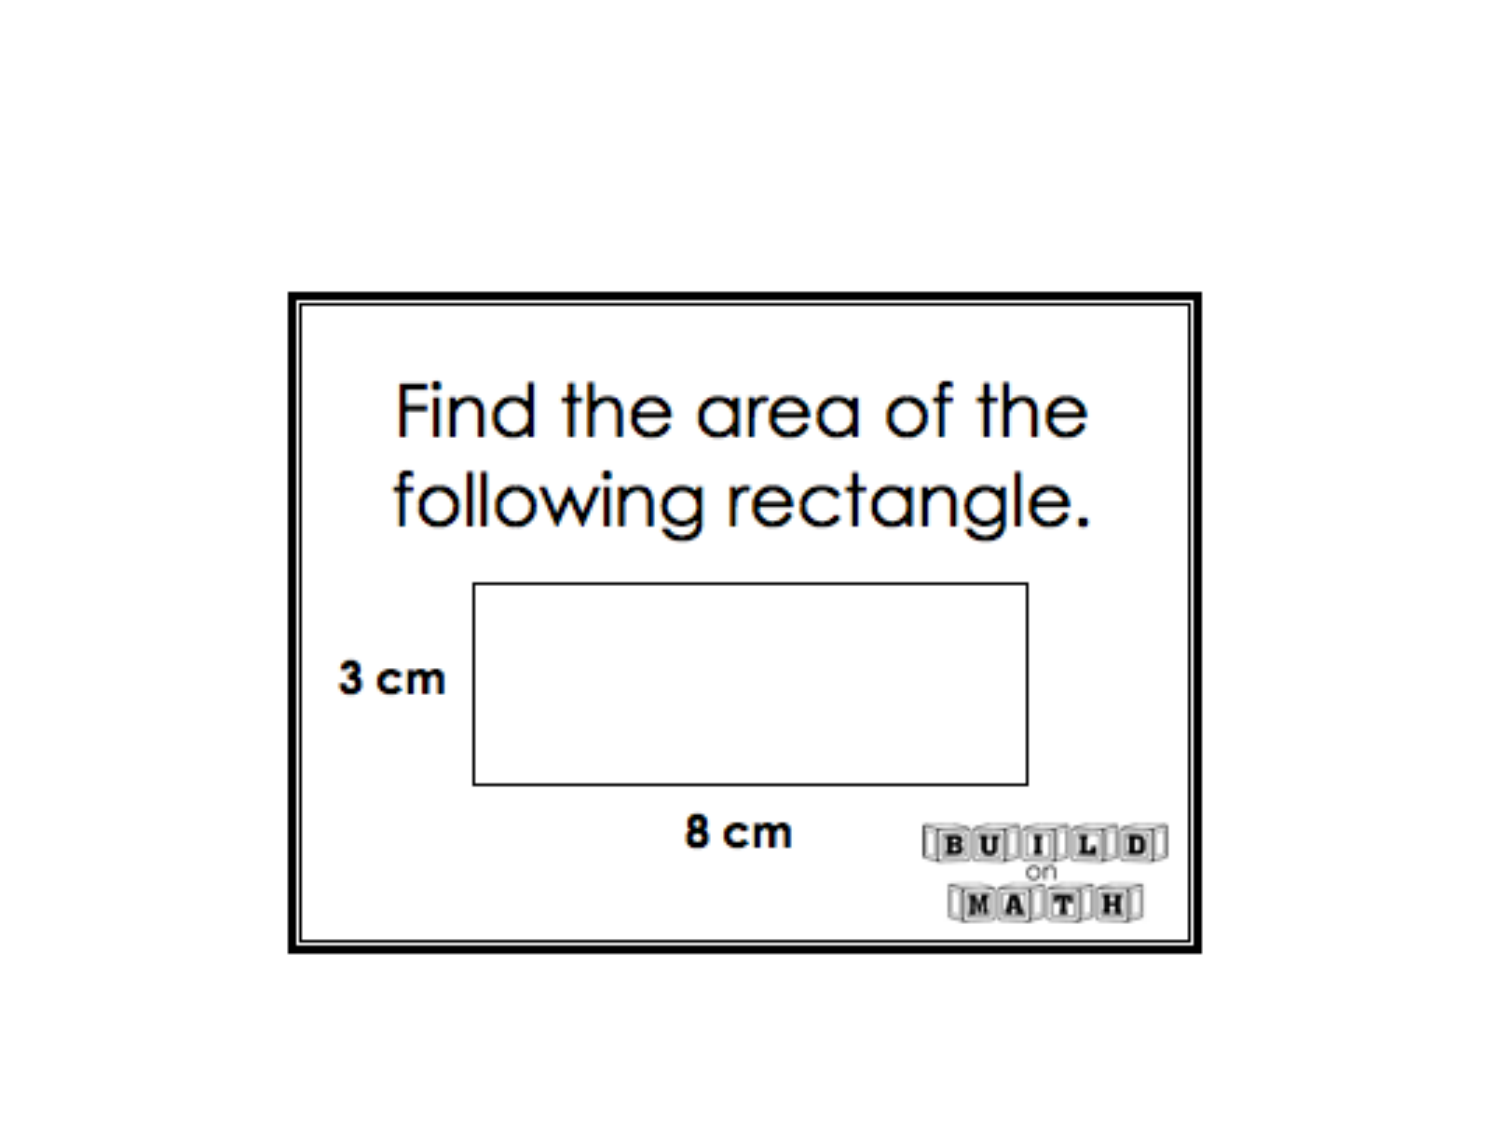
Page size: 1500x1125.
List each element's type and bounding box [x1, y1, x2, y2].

list [74, 262, 1426, 1006]
